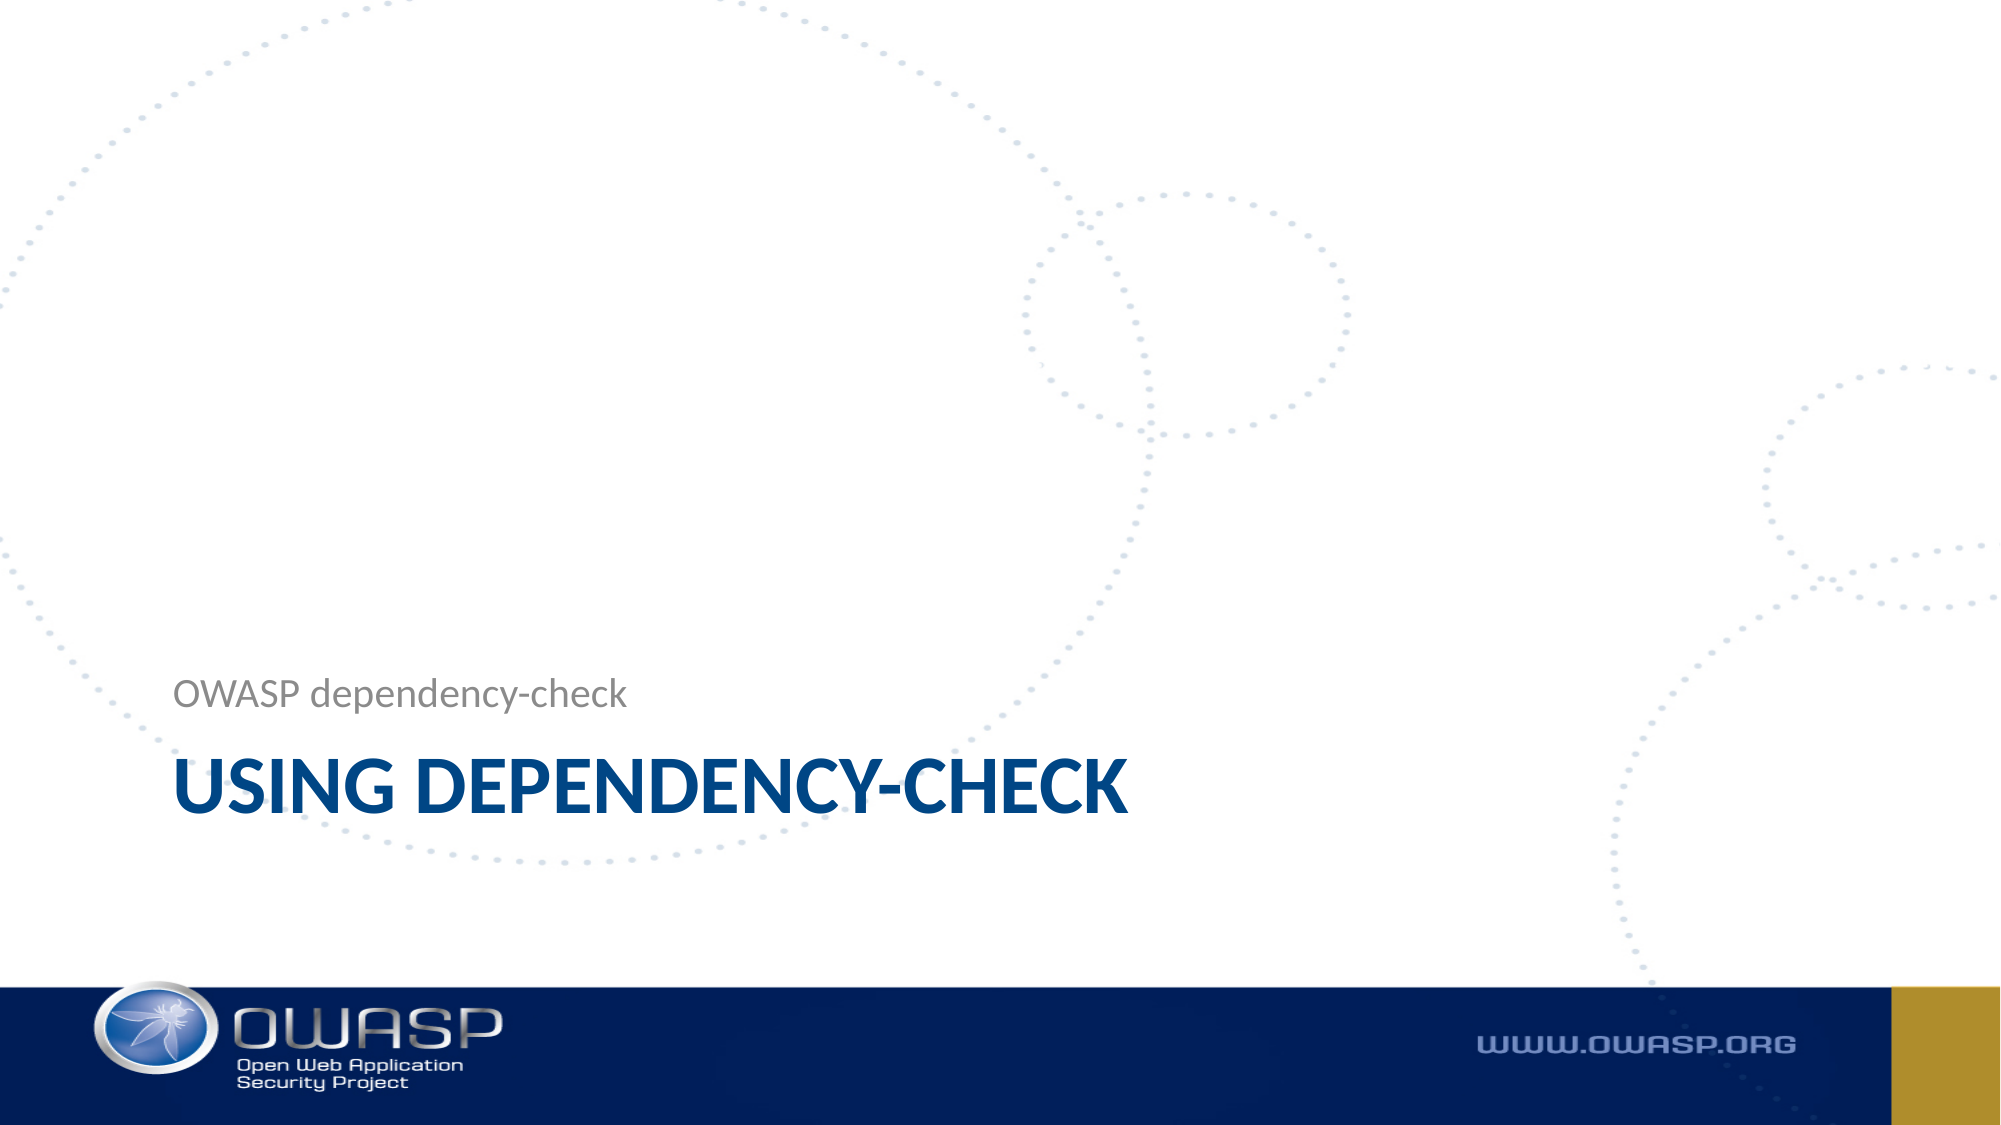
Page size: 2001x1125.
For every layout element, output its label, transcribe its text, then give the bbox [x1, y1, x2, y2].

list OWASP dependency-check [157, 476, 1858, 723]
picture [0, 0, 2001, 1125]
title Using Dependency-check [157, 723, 1858, 947]
